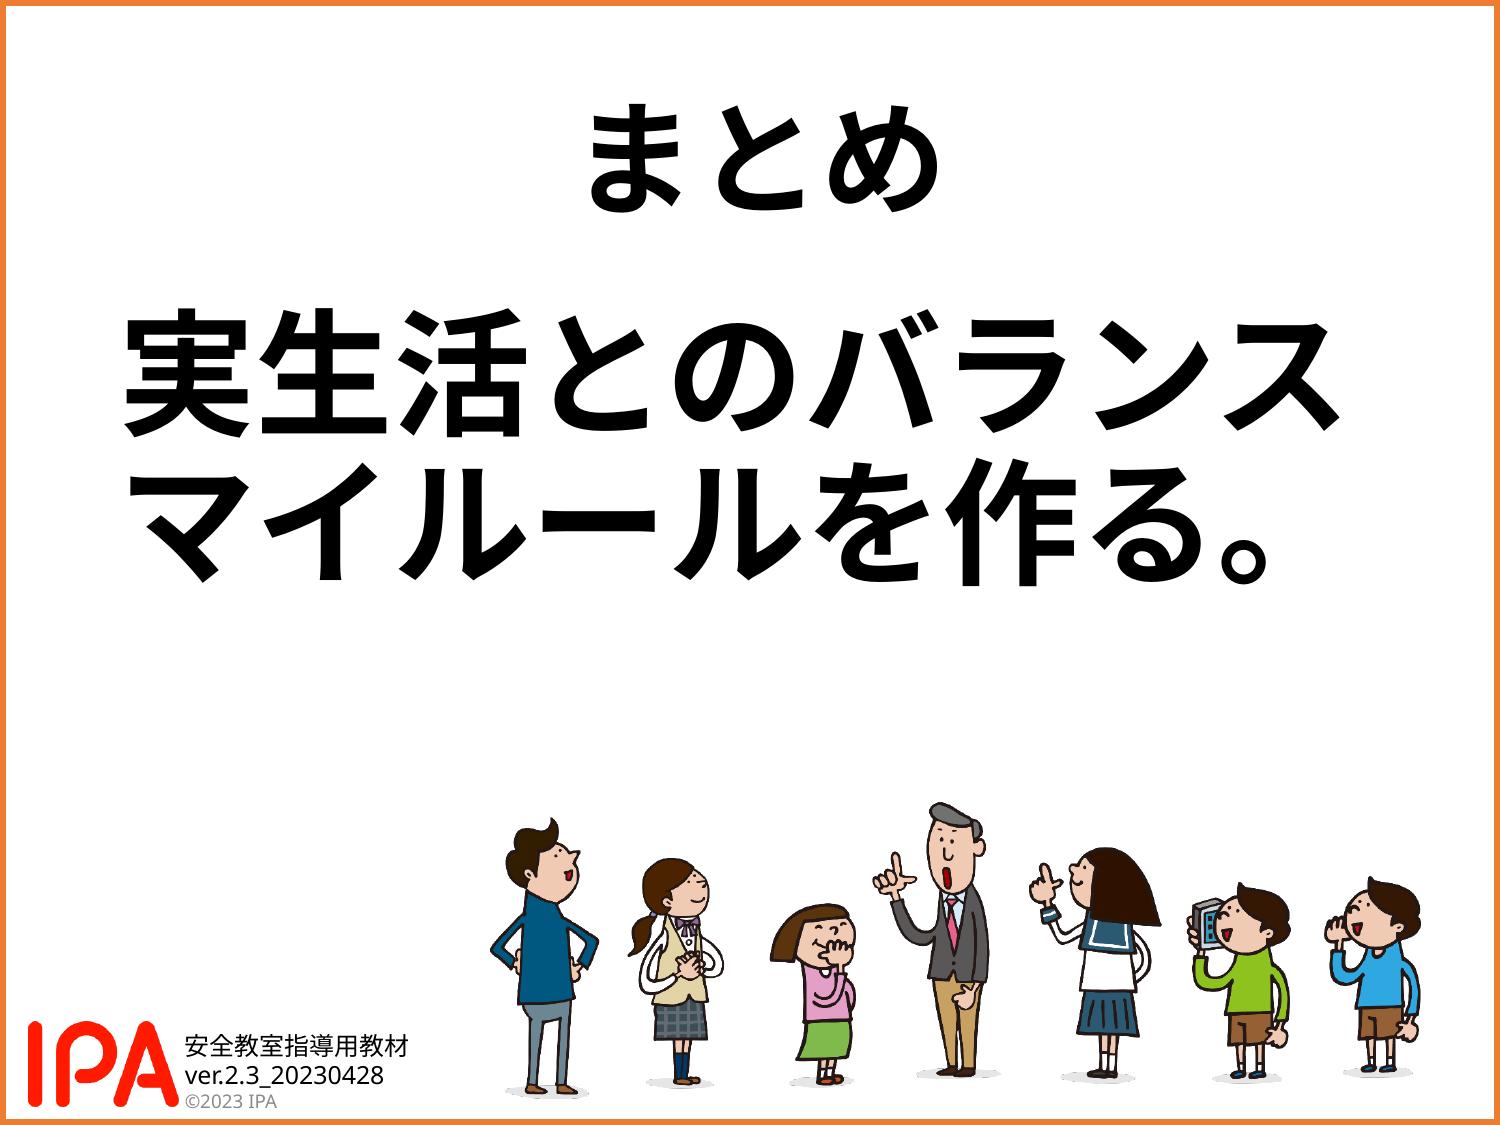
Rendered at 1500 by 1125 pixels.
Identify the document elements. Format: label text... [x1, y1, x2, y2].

picture [28, 1021, 179, 1107]
list 実生活とのバランス マイルールを作る。 [103, 299, 1397, 1014]
picture [490, 802, 1421, 1099]
